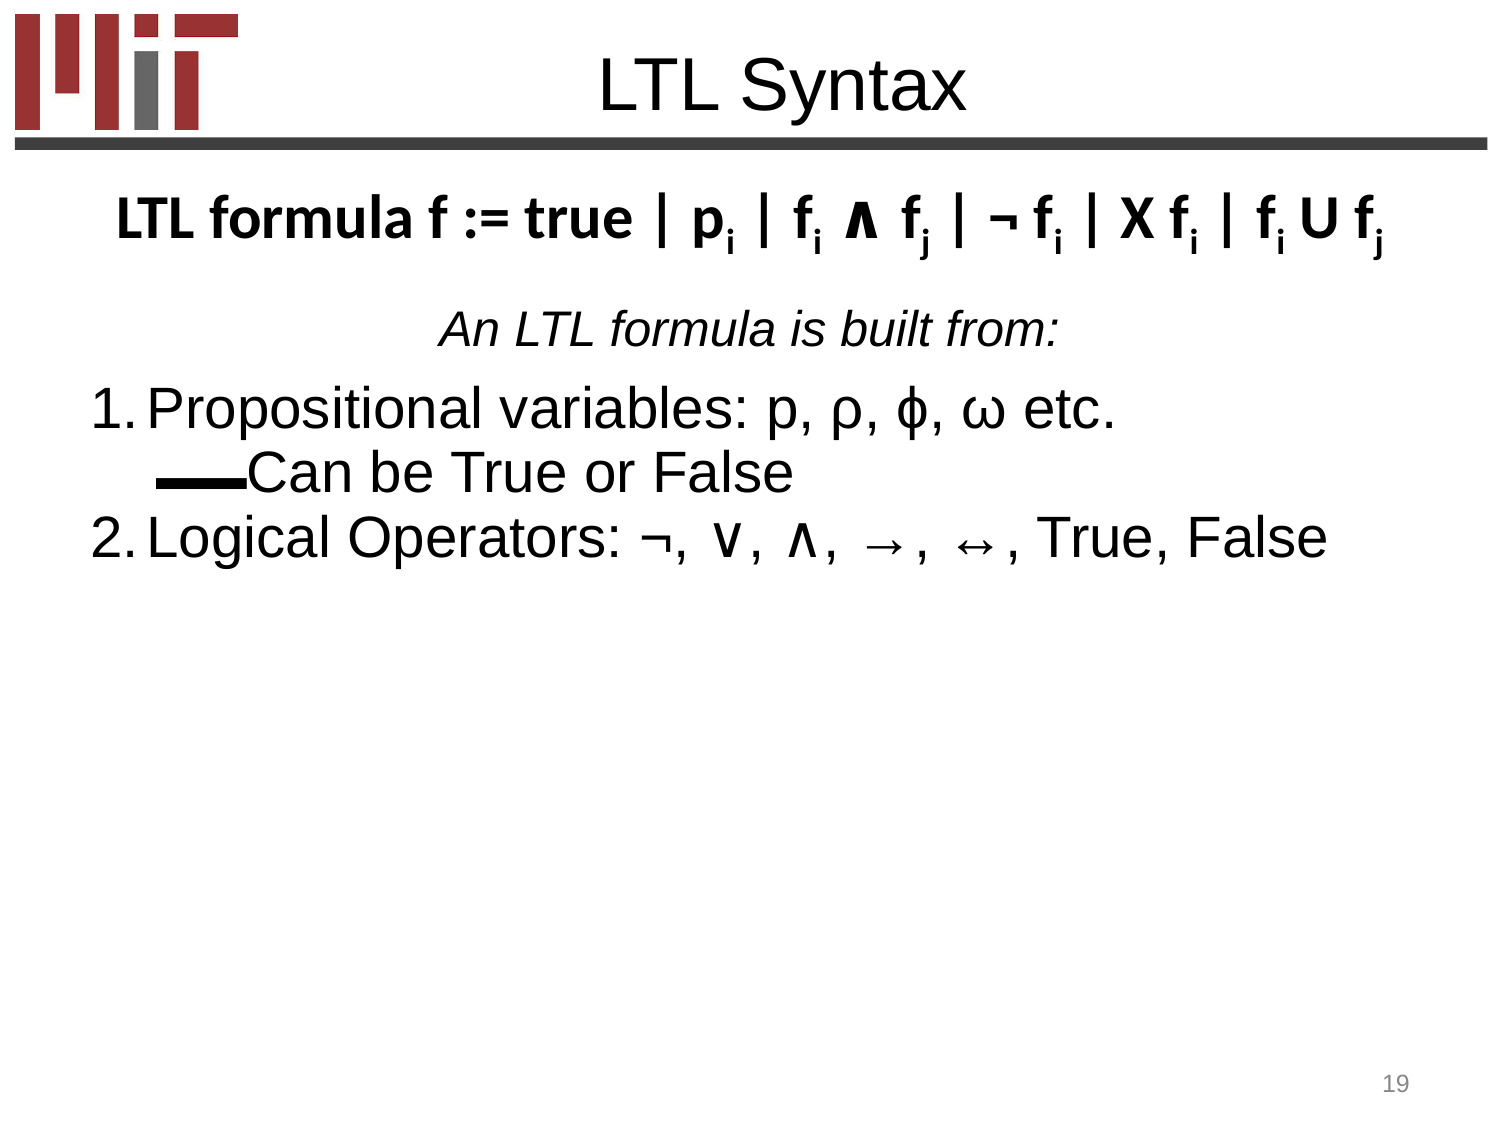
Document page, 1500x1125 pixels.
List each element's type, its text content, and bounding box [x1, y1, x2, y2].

picture [15, 14, 238, 130]
slide_number 19 [1074, 1052, 1425, 1113]
text_box An LTL formula is built from: [268, 288, 1232, 365]
title LTL Syntax [239, 22, 1327, 138]
text_box LTL formula f := true | pi | fi ∧ fj | ¬ fi | X fi | fi U fj [0, 161, 1500, 278]
list Propositional variables: p, ρ, ϕ, ω etc. Can be True or False Logical Operators: ¬, ∨, ∧, →, ↔, True, False [75, 376, 1425, 1113]
